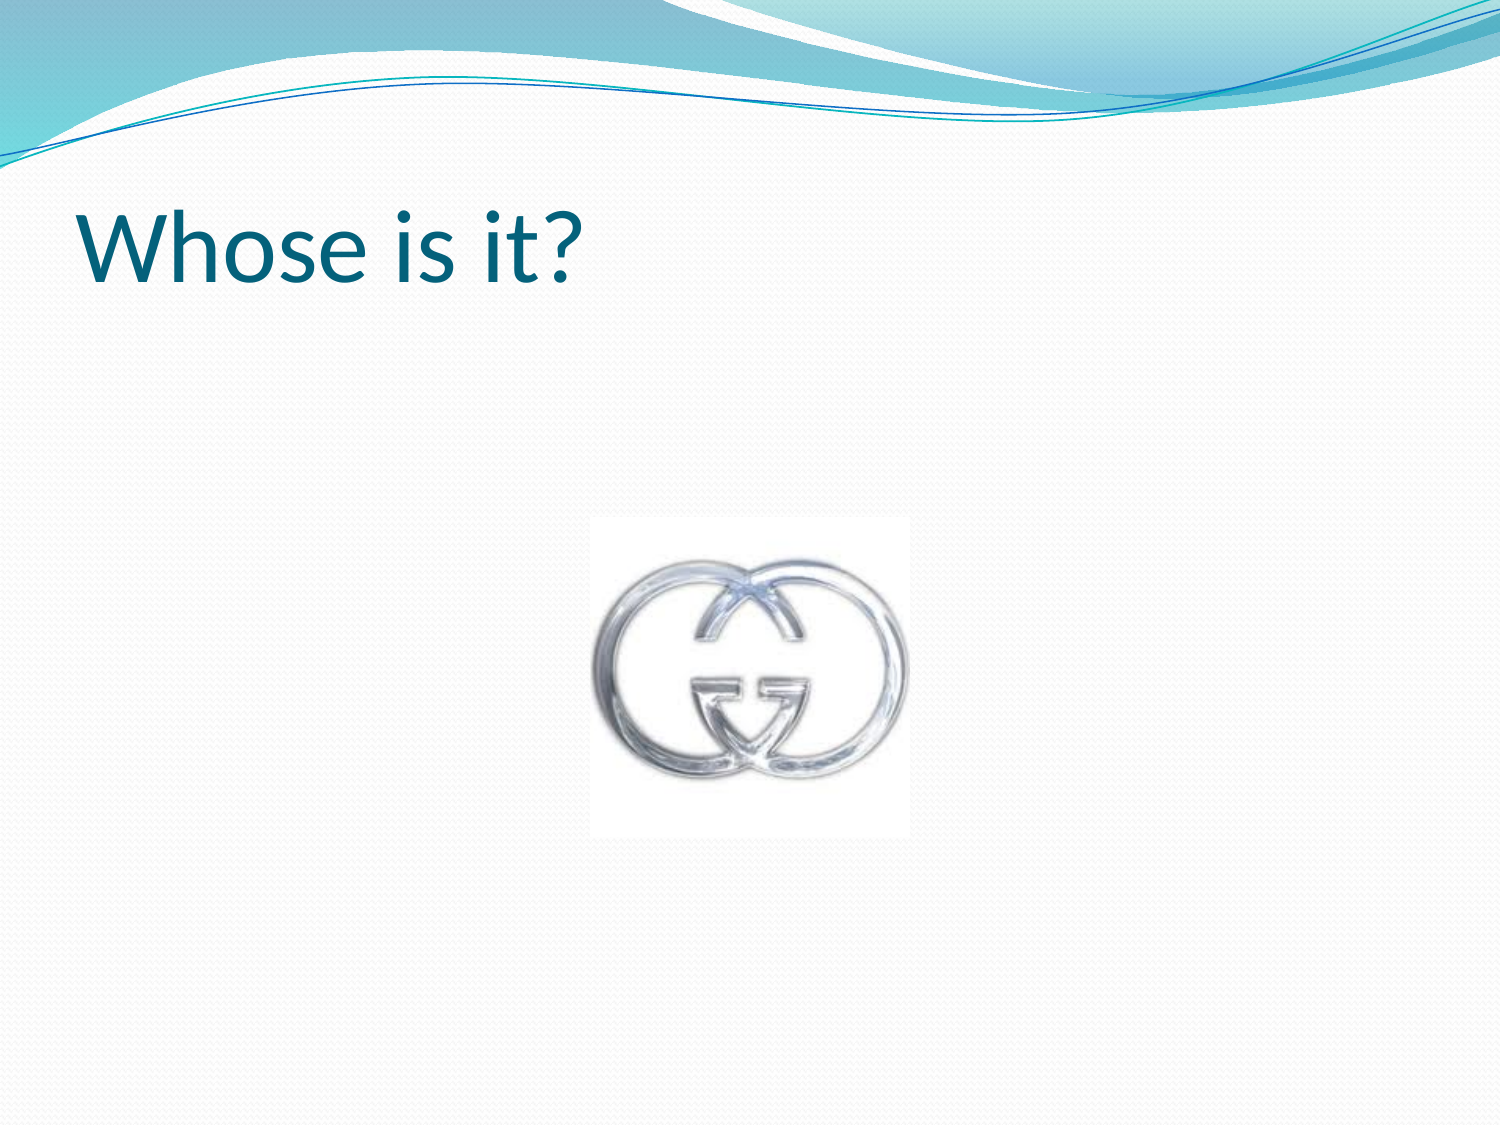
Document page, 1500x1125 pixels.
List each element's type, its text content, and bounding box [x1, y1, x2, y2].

title Whose is it? [74, 115, 1426, 304]
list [590, 517, 910, 837]
